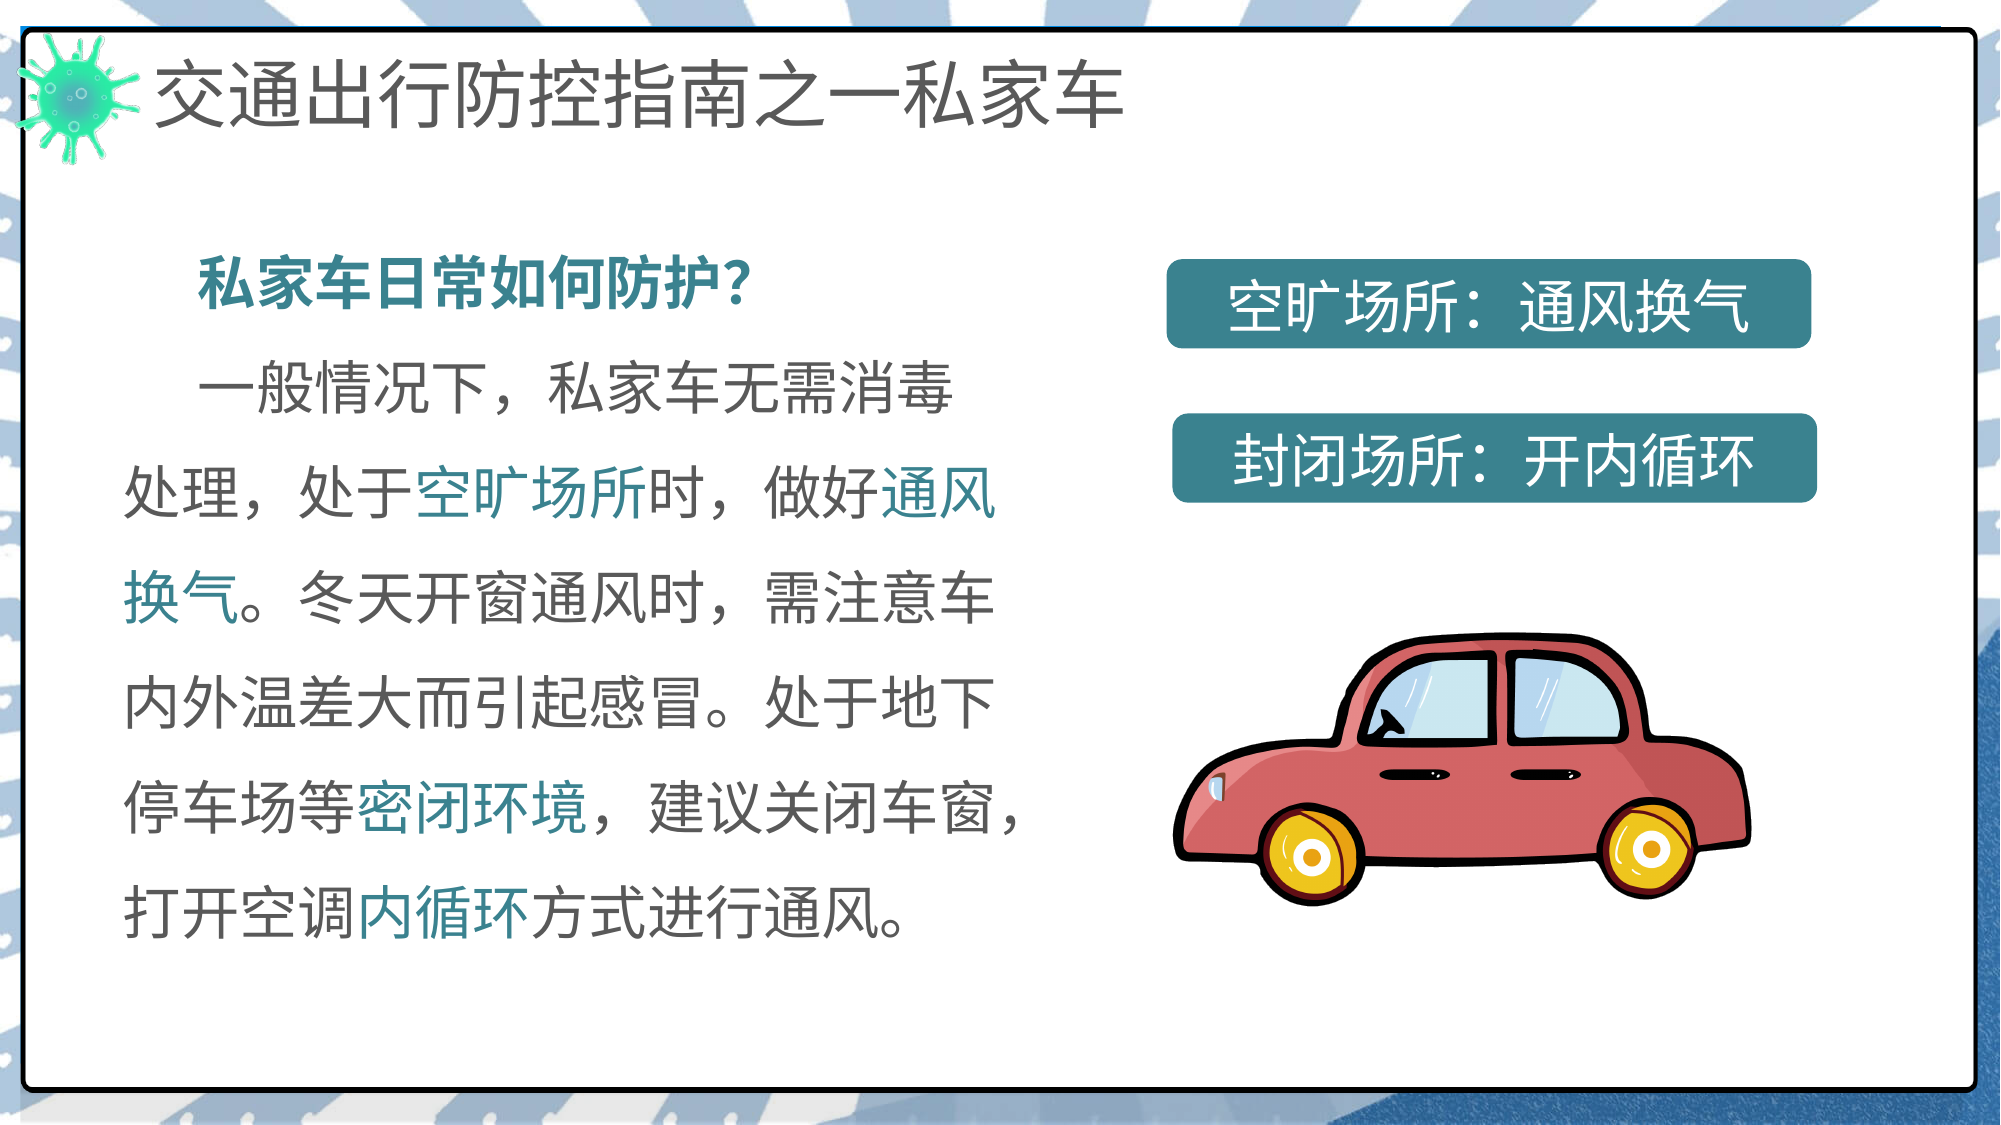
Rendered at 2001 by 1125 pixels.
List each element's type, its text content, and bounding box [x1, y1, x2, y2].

text_box [1811, 416, 1818, 500]
text_box 空旷场所：通风换气 [1207, 269, 1771, 341]
text_box [1166, 259, 1812, 349]
text_box 私家车日常如何防护？ 一般情况下，私家车无需消毒处理，处于空旷场所时，做好通风换气。冬天开窗通风时，需注意车内外温差大而引起感冒。处于地下停车场等密闭环境，建议关闭车窗，打开空调内循环方式进行通风。 [108, 204, 1019, 954]
picture [0, 0, 2000, 1125]
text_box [0, 19, 1652, 168]
